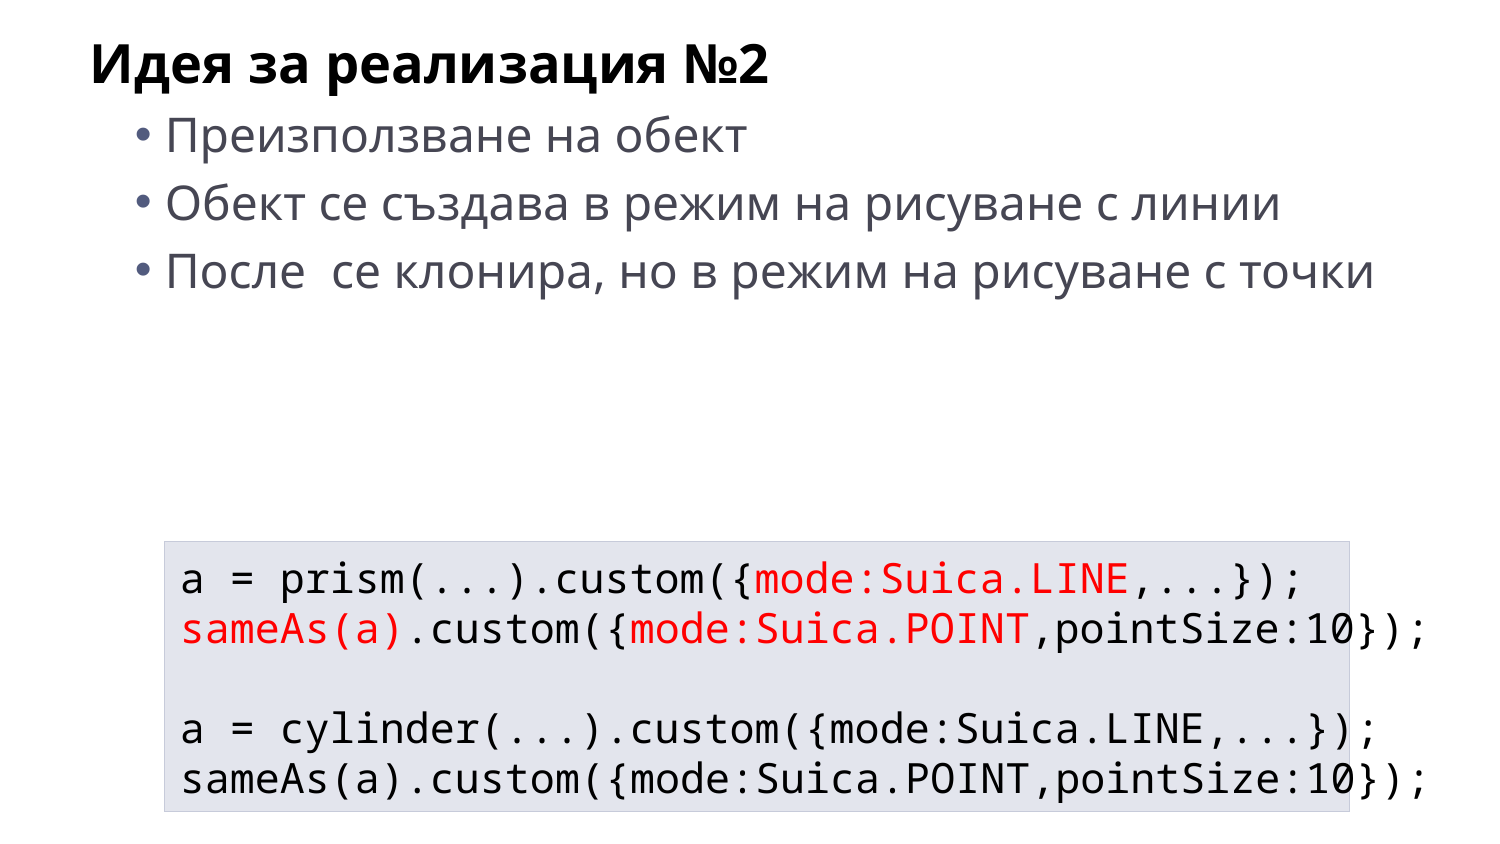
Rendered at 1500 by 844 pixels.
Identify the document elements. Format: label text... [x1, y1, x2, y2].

text_box a = prism(...).custom({mode:Suica.LINE,...}); sameAs(a).custom({mode:Suica.POINT,pointSize:10}); a = cylinder(...).custom({mode:Suica.LINE,...}); sameAs(a).custom({mode:Suica.POINT,pointSize:10}); [164, 541, 1350, 812]
list Идея за реализация №2 Преизползване на обект Обект се създава в режим на рисуване с линии После се клонира, но в режим на рисуване с точки [75, 21, 1475, 835]
